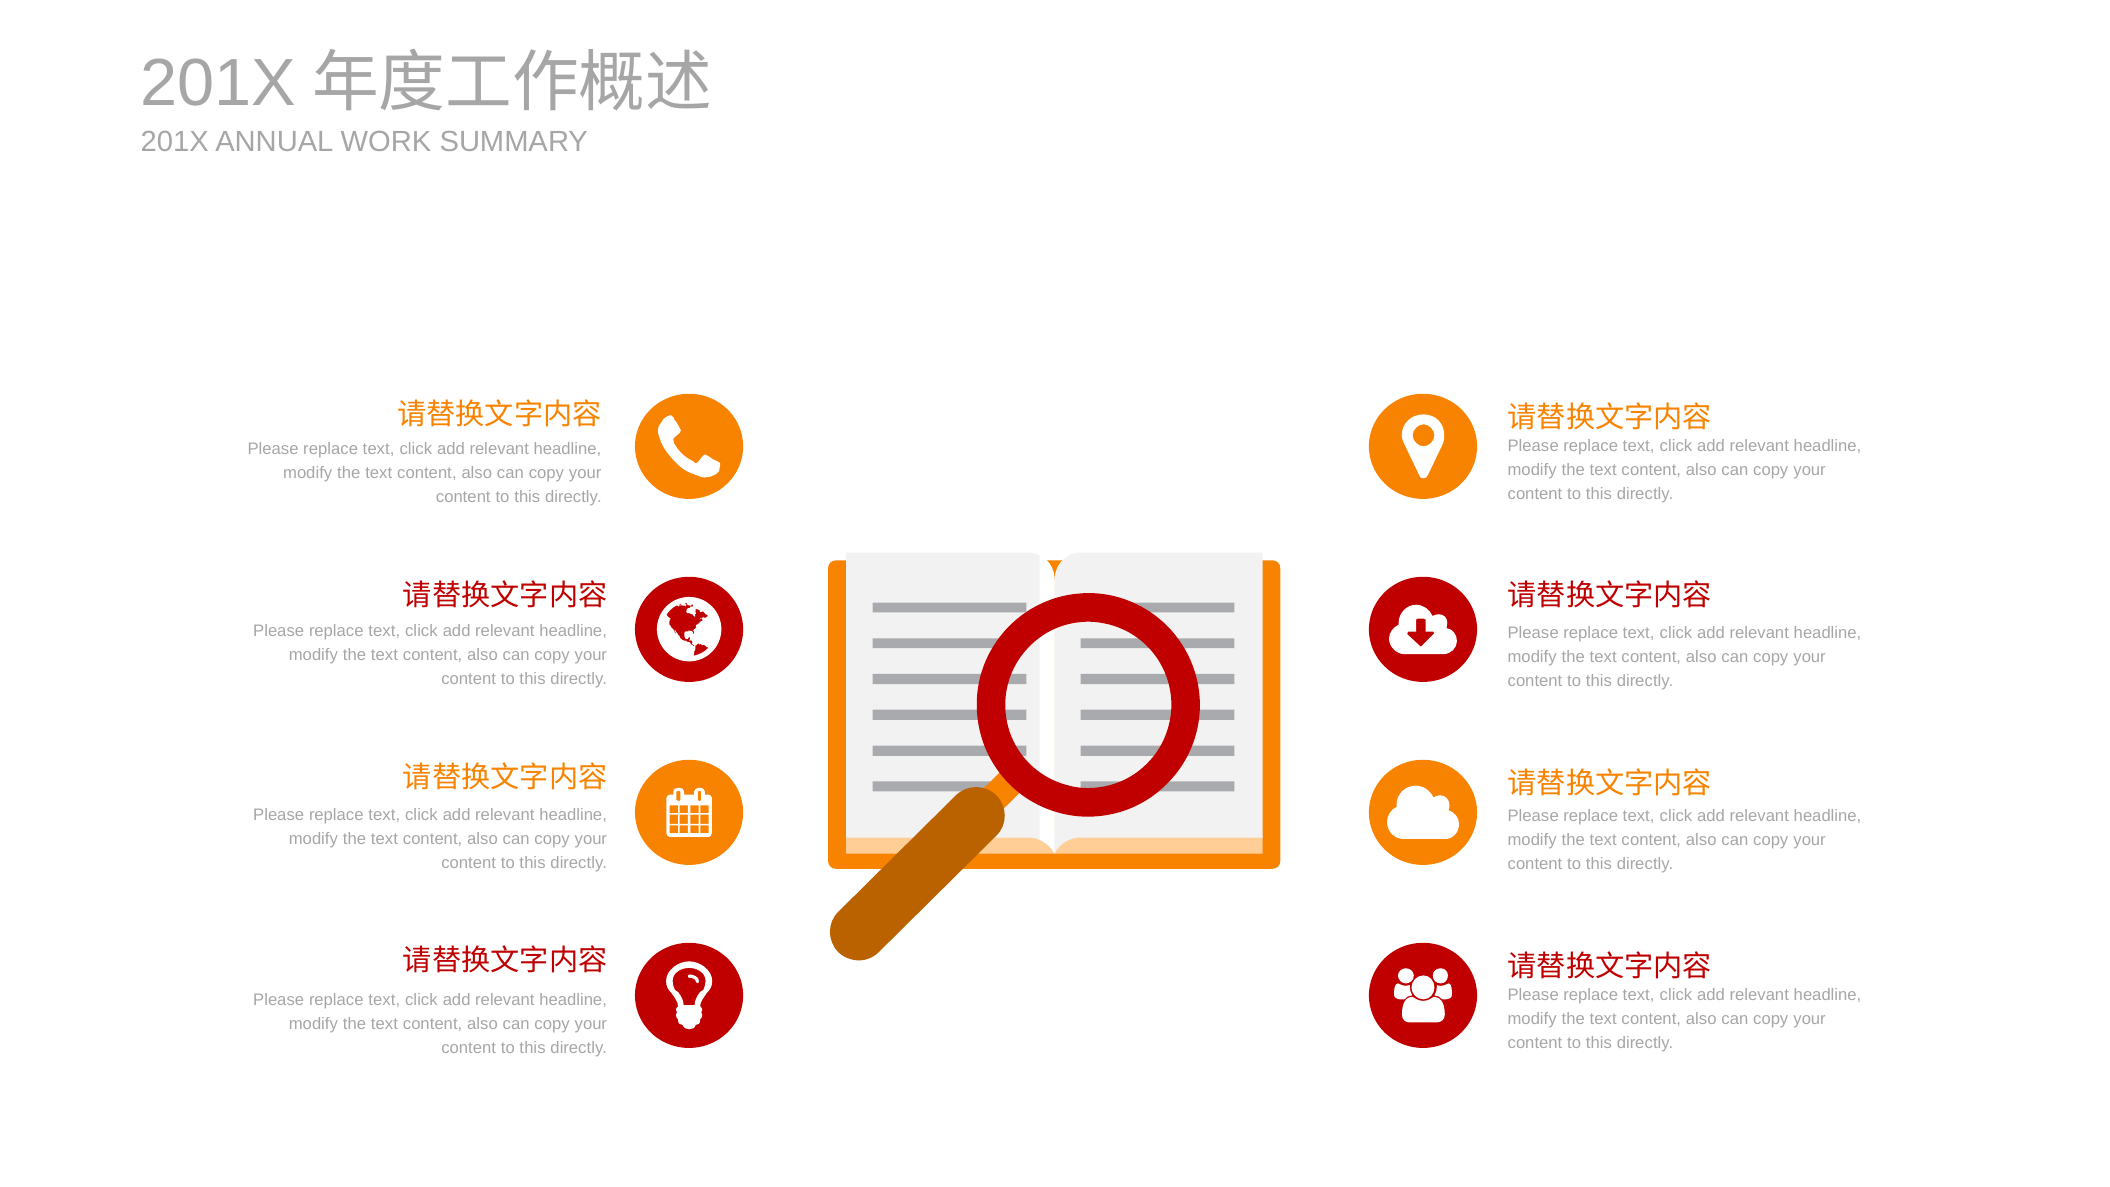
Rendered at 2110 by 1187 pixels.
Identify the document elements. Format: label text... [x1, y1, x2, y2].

text_box 201X ANNUAL WORK SUMMARY [140, 122, 602, 158]
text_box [1368, 942, 1478, 1048]
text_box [1507, 390, 1864, 504]
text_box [1507, 756, 1864, 874]
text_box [251, 568, 608, 689]
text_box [1368, 759, 1478, 865]
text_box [634, 942, 744, 1048]
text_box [634, 393, 744, 499]
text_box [246, 388, 602, 507]
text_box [251, 934, 608, 1058]
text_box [1368, 576, 1478, 682]
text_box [827, 552, 1281, 963]
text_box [634, 576, 744, 682]
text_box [1507, 939, 1864, 1053]
text_box 201X年度工作概述 [140, 38, 789, 119]
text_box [251, 750, 608, 873]
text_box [1368, 393, 1478, 499]
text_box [634, 759, 744, 865]
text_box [1507, 569, 1864, 691]
